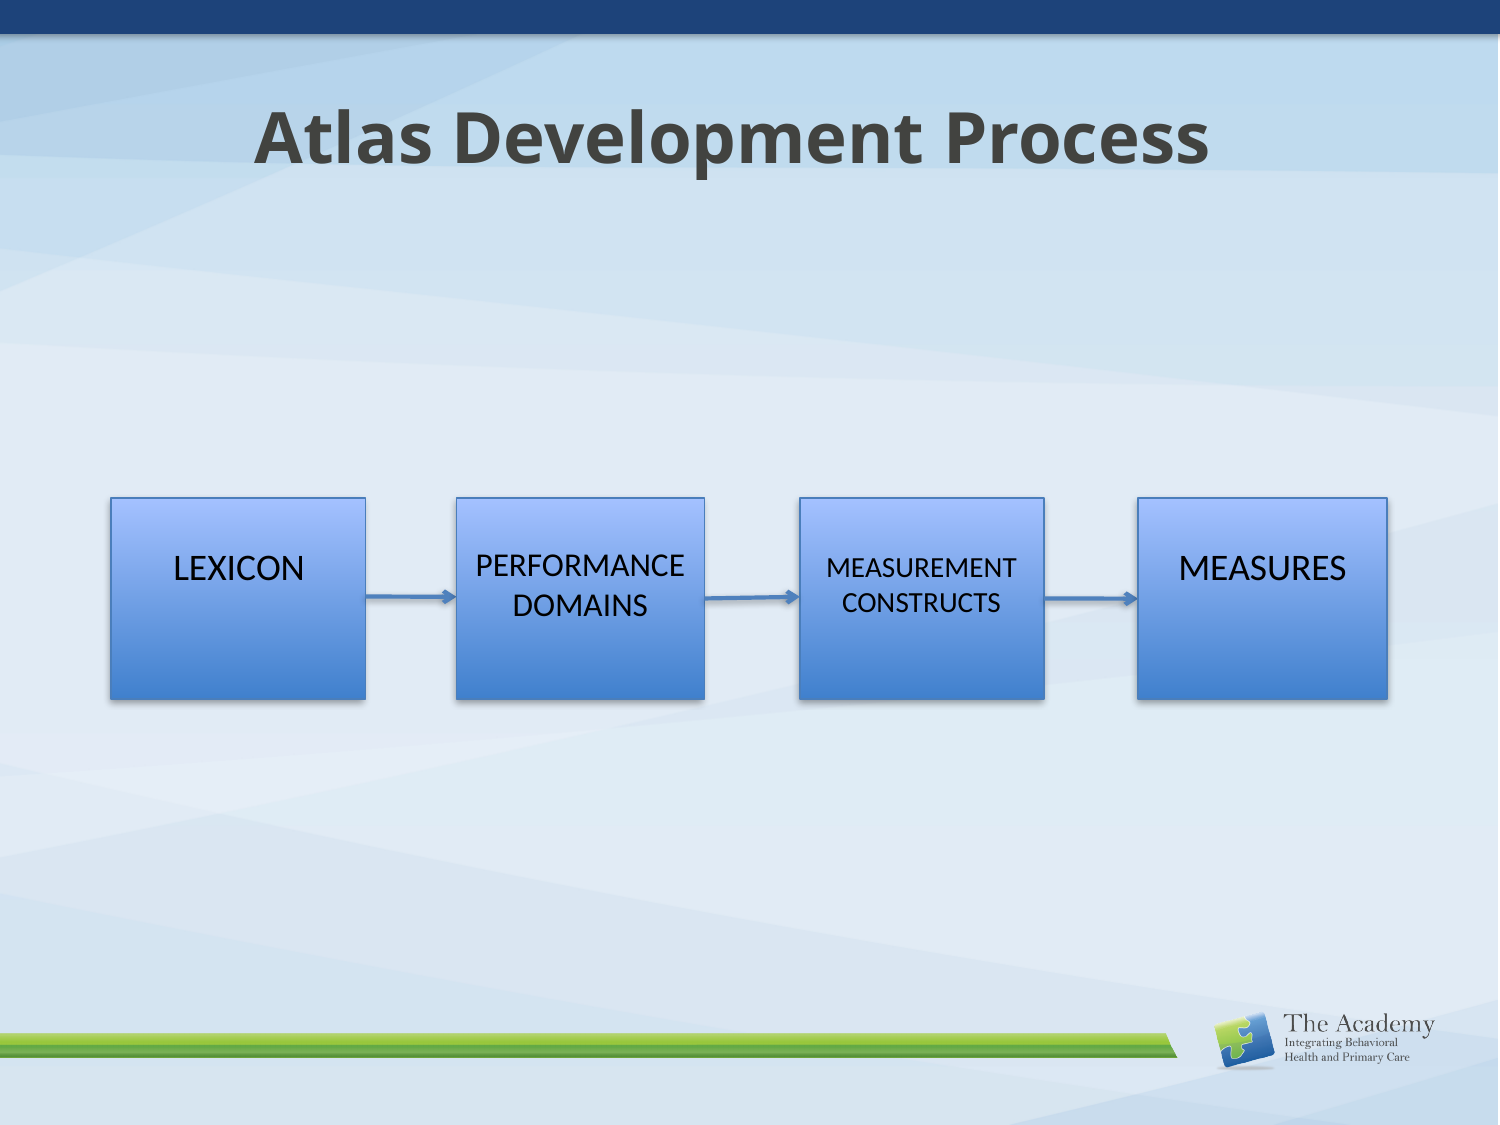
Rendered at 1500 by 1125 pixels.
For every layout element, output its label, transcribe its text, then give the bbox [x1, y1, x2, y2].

text_box [456, 497, 705, 535]
text_box LEXICON [158, 535, 352, 596]
title Atlas Development Process [65, 85, 1416, 273]
text_box MEASUREMENT CONSTRUCTS [808, 540, 1035, 626]
picture [0, 34, 1498, 1125]
text_box [799, 497, 1045, 700]
text_box PERFORMANCE DOMAINS [456, 535, 705, 631]
text_box [456, 631, 705, 700]
text_box MEASURES [1138, 535, 1388, 596]
text_box [110, 497, 366, 700]
text_box [1137, 497, 1388, 700]
